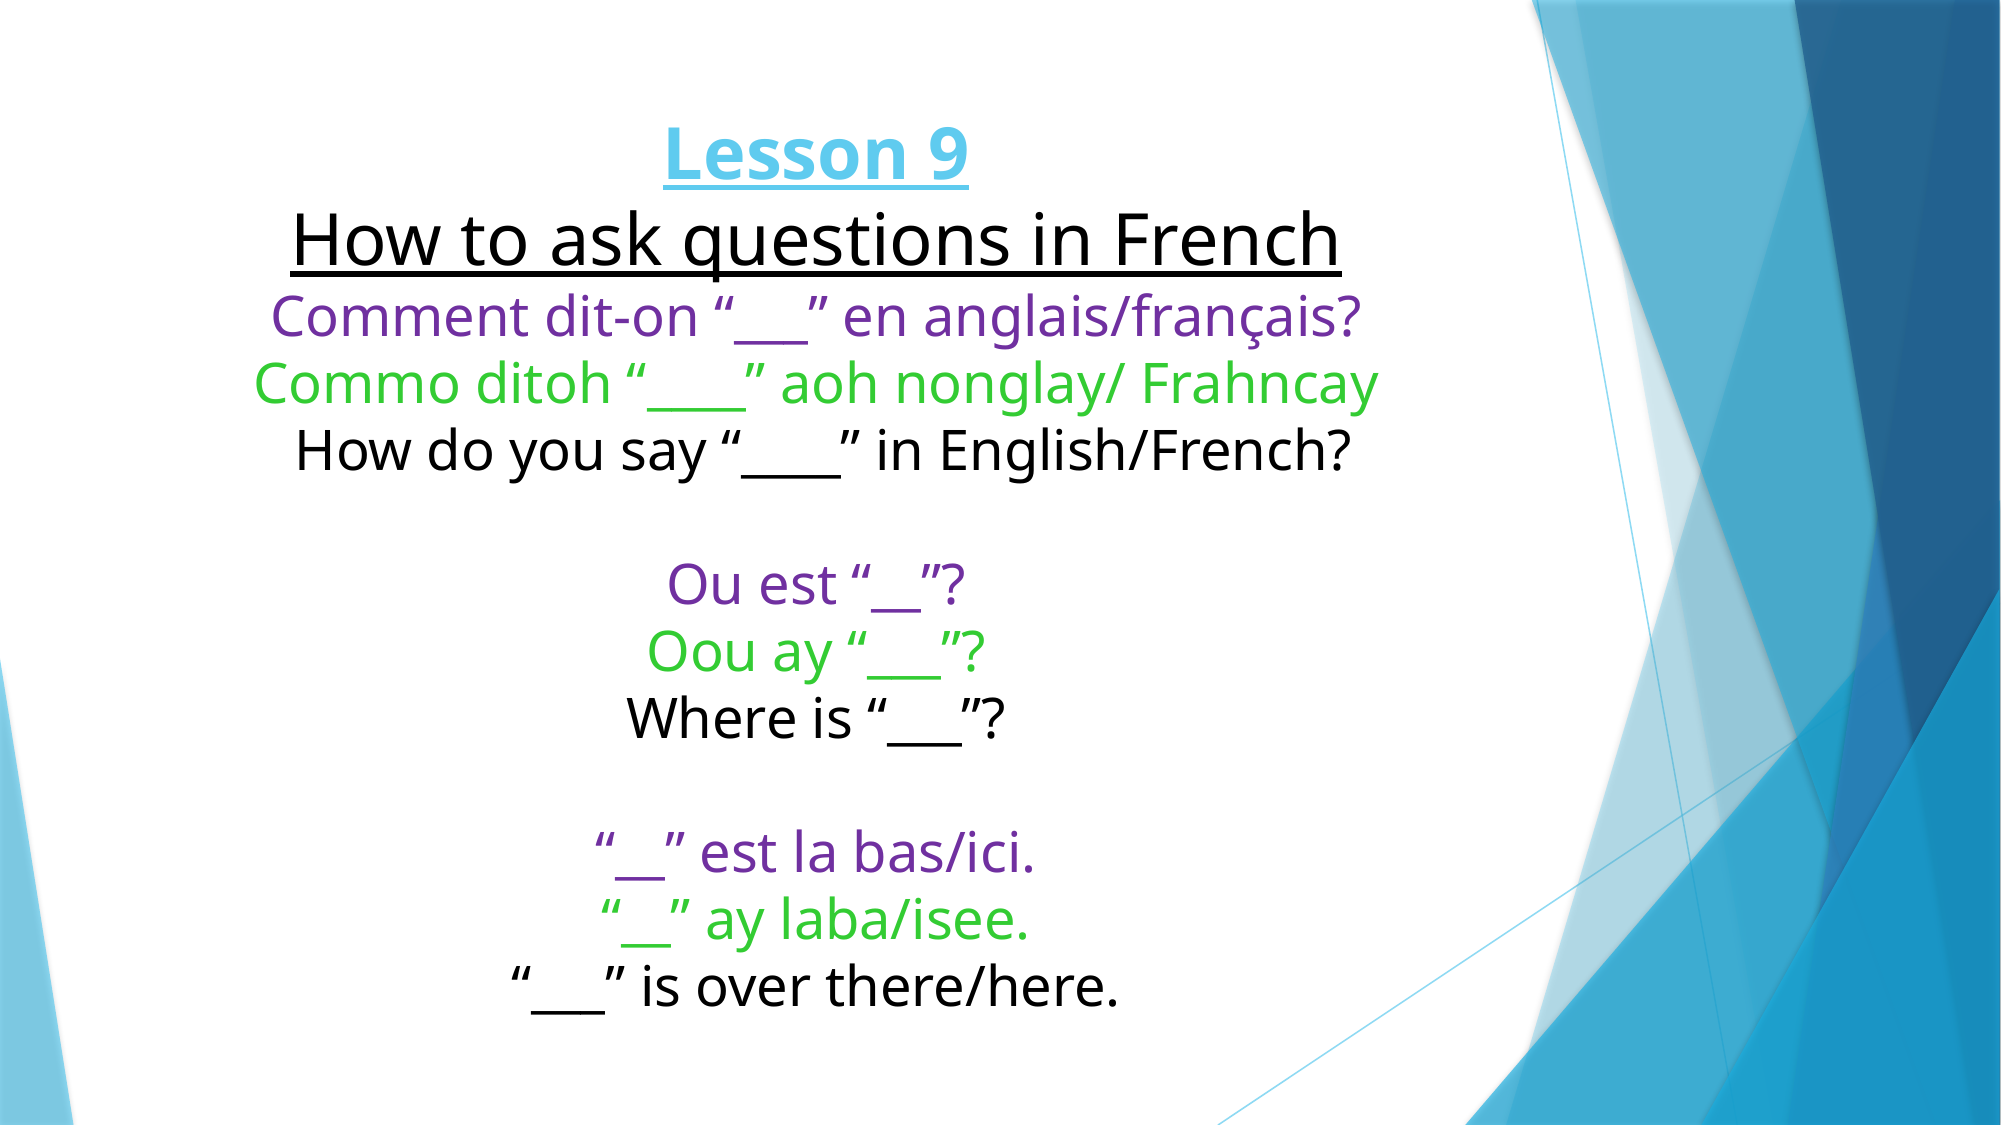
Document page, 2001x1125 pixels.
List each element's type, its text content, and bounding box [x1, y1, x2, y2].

title Lesson 9 How to ask questions in French Comment dit-on “___” en anglais/français? Commo ditoh “____” aoh nonglay/ Frahncay How do you say “____” in English/French? Ou est “__”? Oou ay “___”? Where is “___”? “__” est la bas/ici. “__” ay laba/isee. “___” is over there/here. [111, 99, 1522, 1096]
